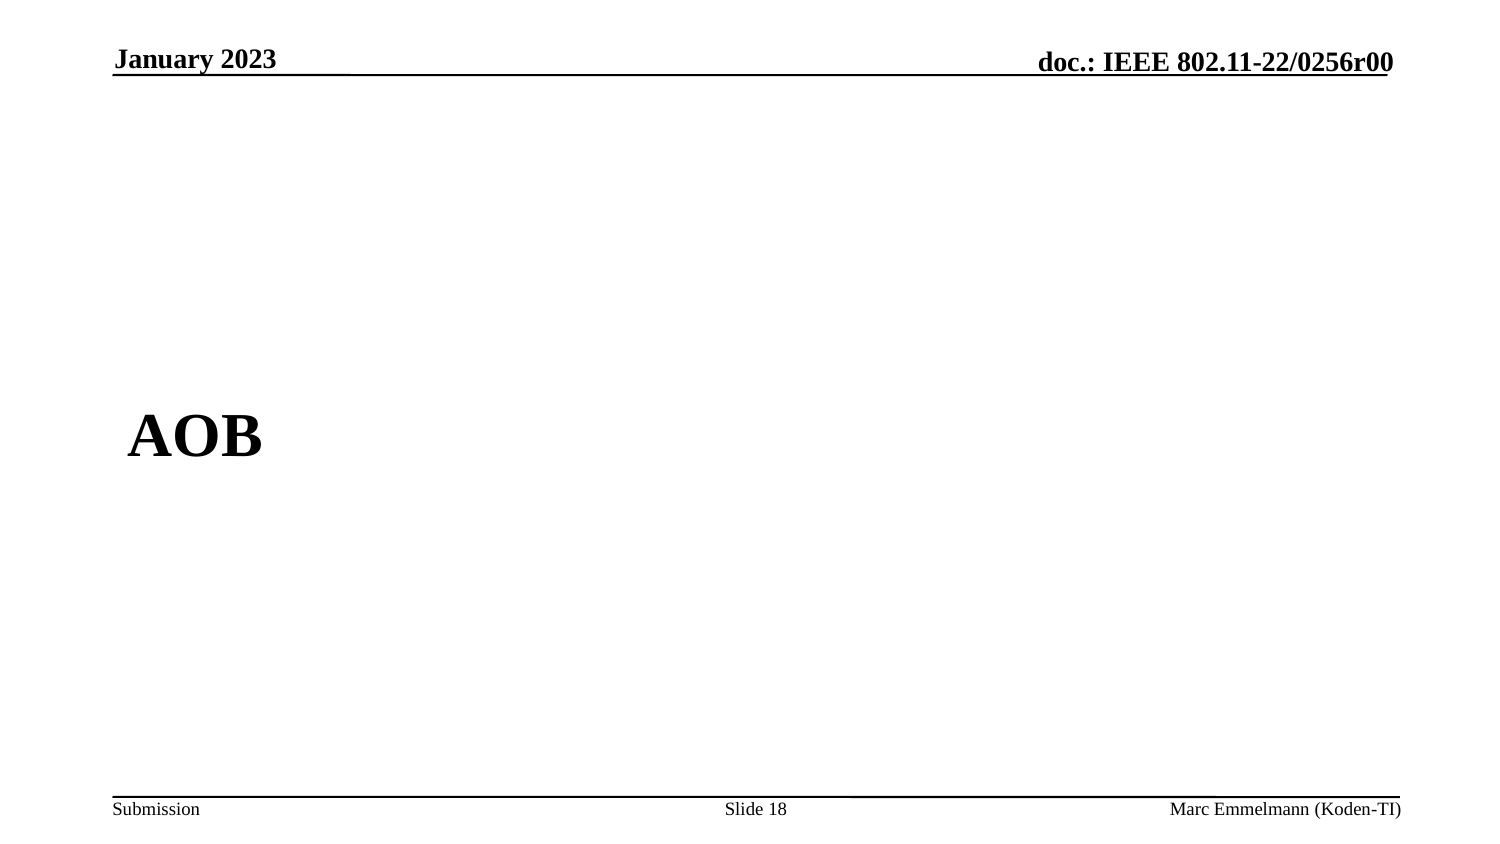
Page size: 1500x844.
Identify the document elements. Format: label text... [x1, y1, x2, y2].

title AOB [112, 386, 1388, 555]
footer Marc Emmelmann (Koden-TI) [878, 796, 1402, 820]
slide_number Slide 18 [712, 796, 800, 842]
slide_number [114, 40, 423, 75]
